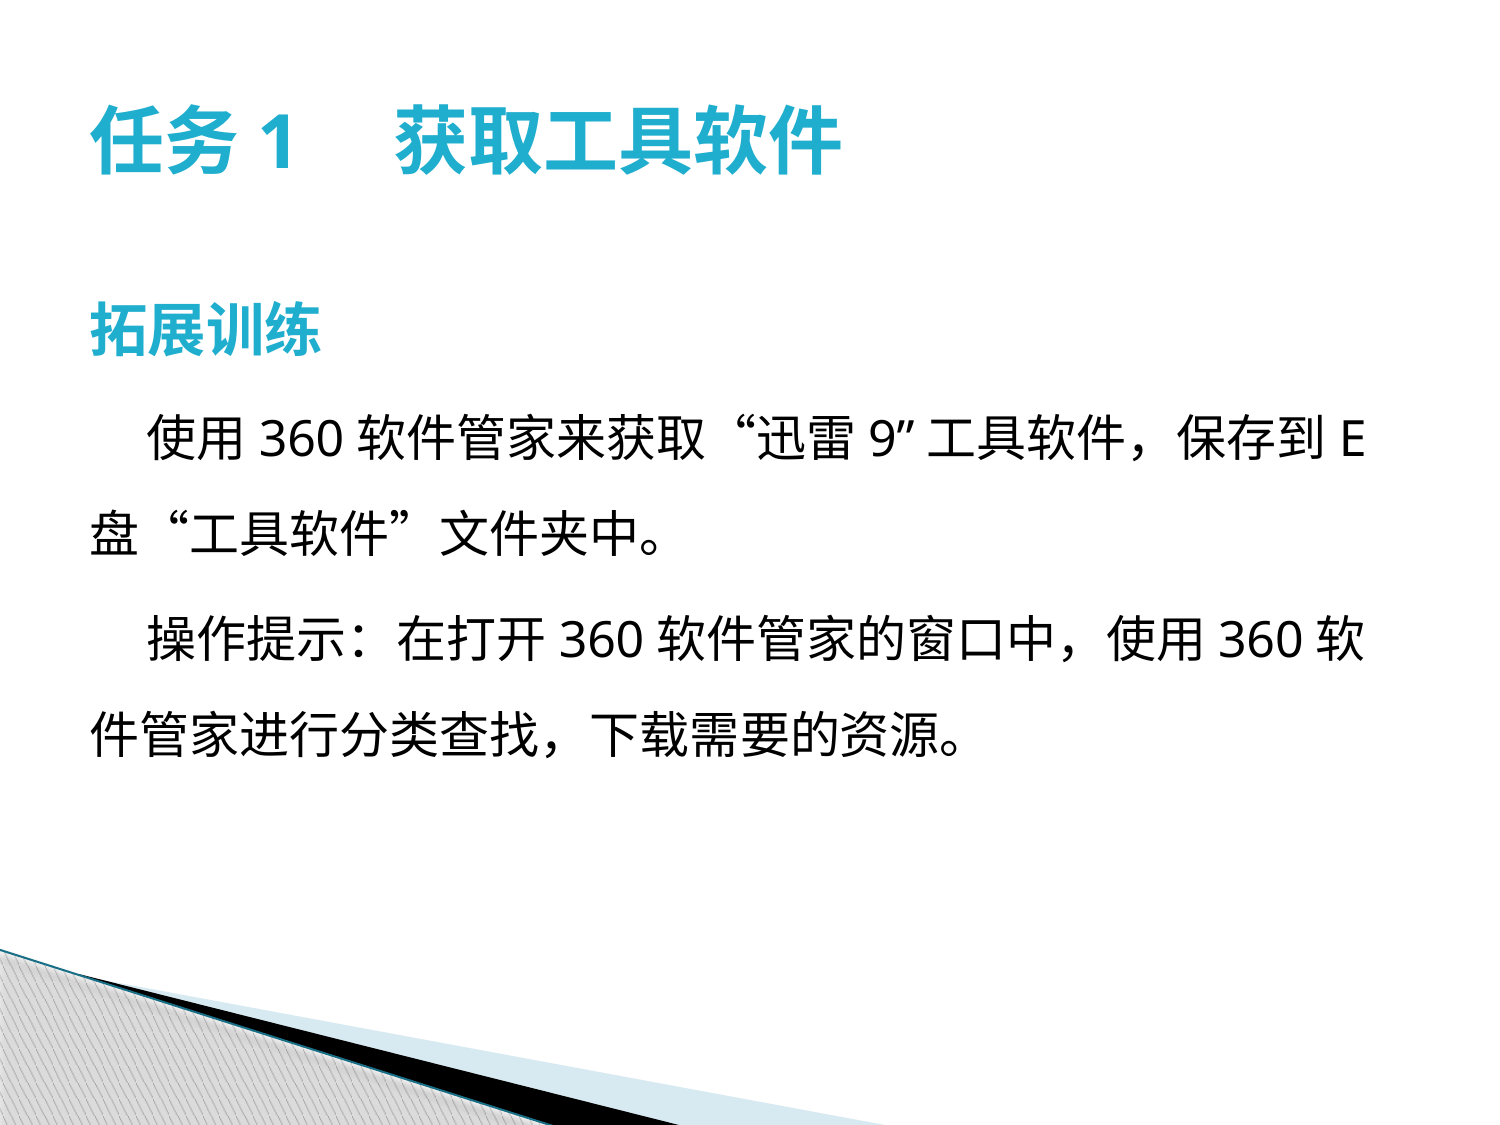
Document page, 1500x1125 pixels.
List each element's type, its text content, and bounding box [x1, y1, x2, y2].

list 拓展训练 使用360软件管家来获取“迅雷9”工具软件，保存到E盘“工具软件”文件夹中。 操作提示：在打开360软件管家的窗口中，使用360软件管家进行分类查找，下载需要的资源。 [75, 243, 1425, 1012]
title 任务1 获取工具软件 [75, 45, 1425, 233]
